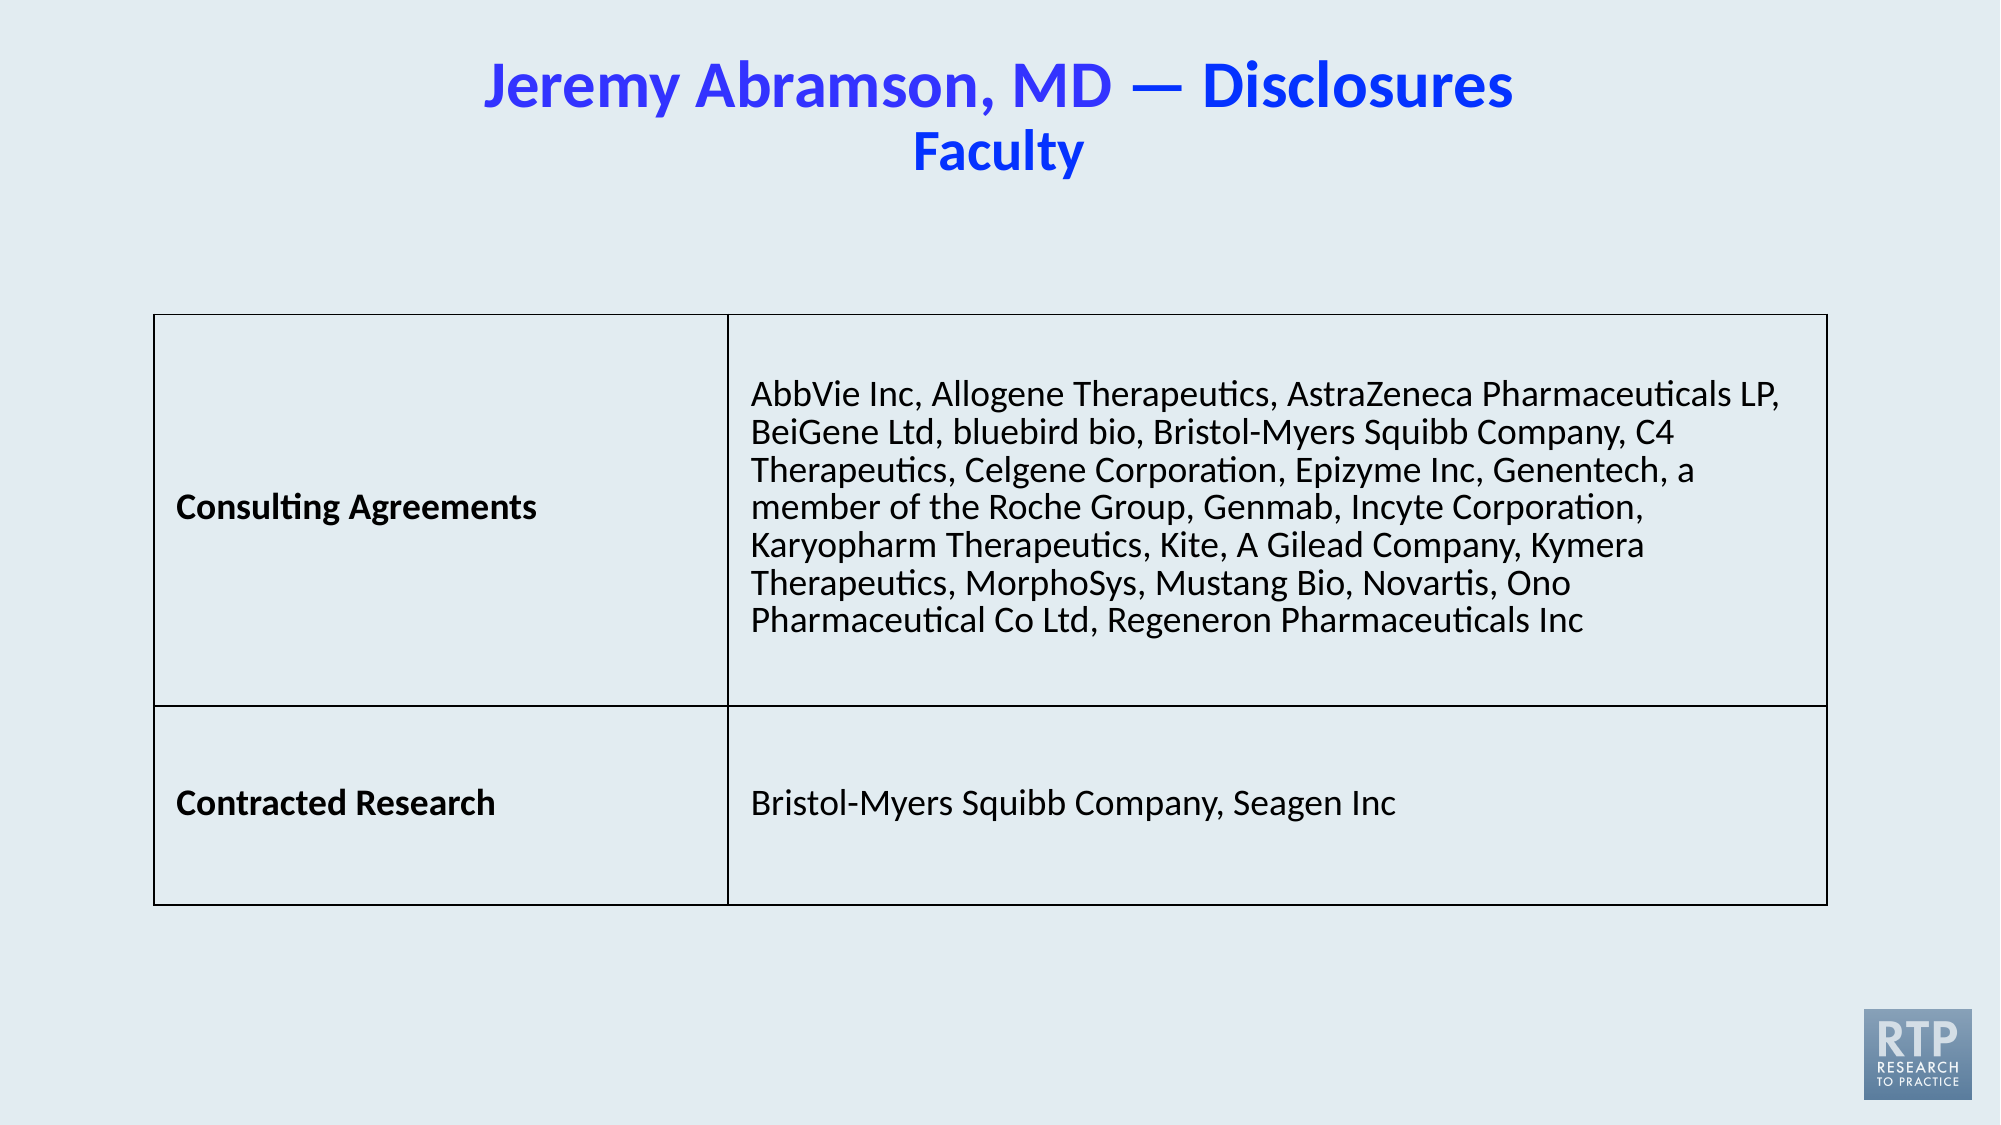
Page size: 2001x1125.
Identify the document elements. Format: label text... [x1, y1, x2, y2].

table_cell Contracted Research [155, 707, 727, 904]
table_cell Bristol-Myers Squibb Company, Seagen Inc [729, 707, 1826, 904]
table_header AbbVie Inc, Allogene Therapeutics, AstraZeneca Pharmaceuticals LP, BeiGene Ltd, bluebird bio, Bristol-Myers Squibb Company, C4 Therapeutics, Celgene Corporation, Epizyme Inc, Genentech, a member of the Roche Group, Genmab, Incyte Corporation, Karyopharm Therapeutics, Kite, A Gilead Company, Kymera Therapeutics, MorphoSys, Mustang Bio, Novartis, Ono Pharmaceutical Co Ltd, Regeneron Pharmaceuticals Inc [729, 315, 1826, 705]
title Jeremy Abramson, MD — Disclosures Faculty [149, 13, 1850, 221]
table_header Consulting Agreements [155, 315, 727, 705]
